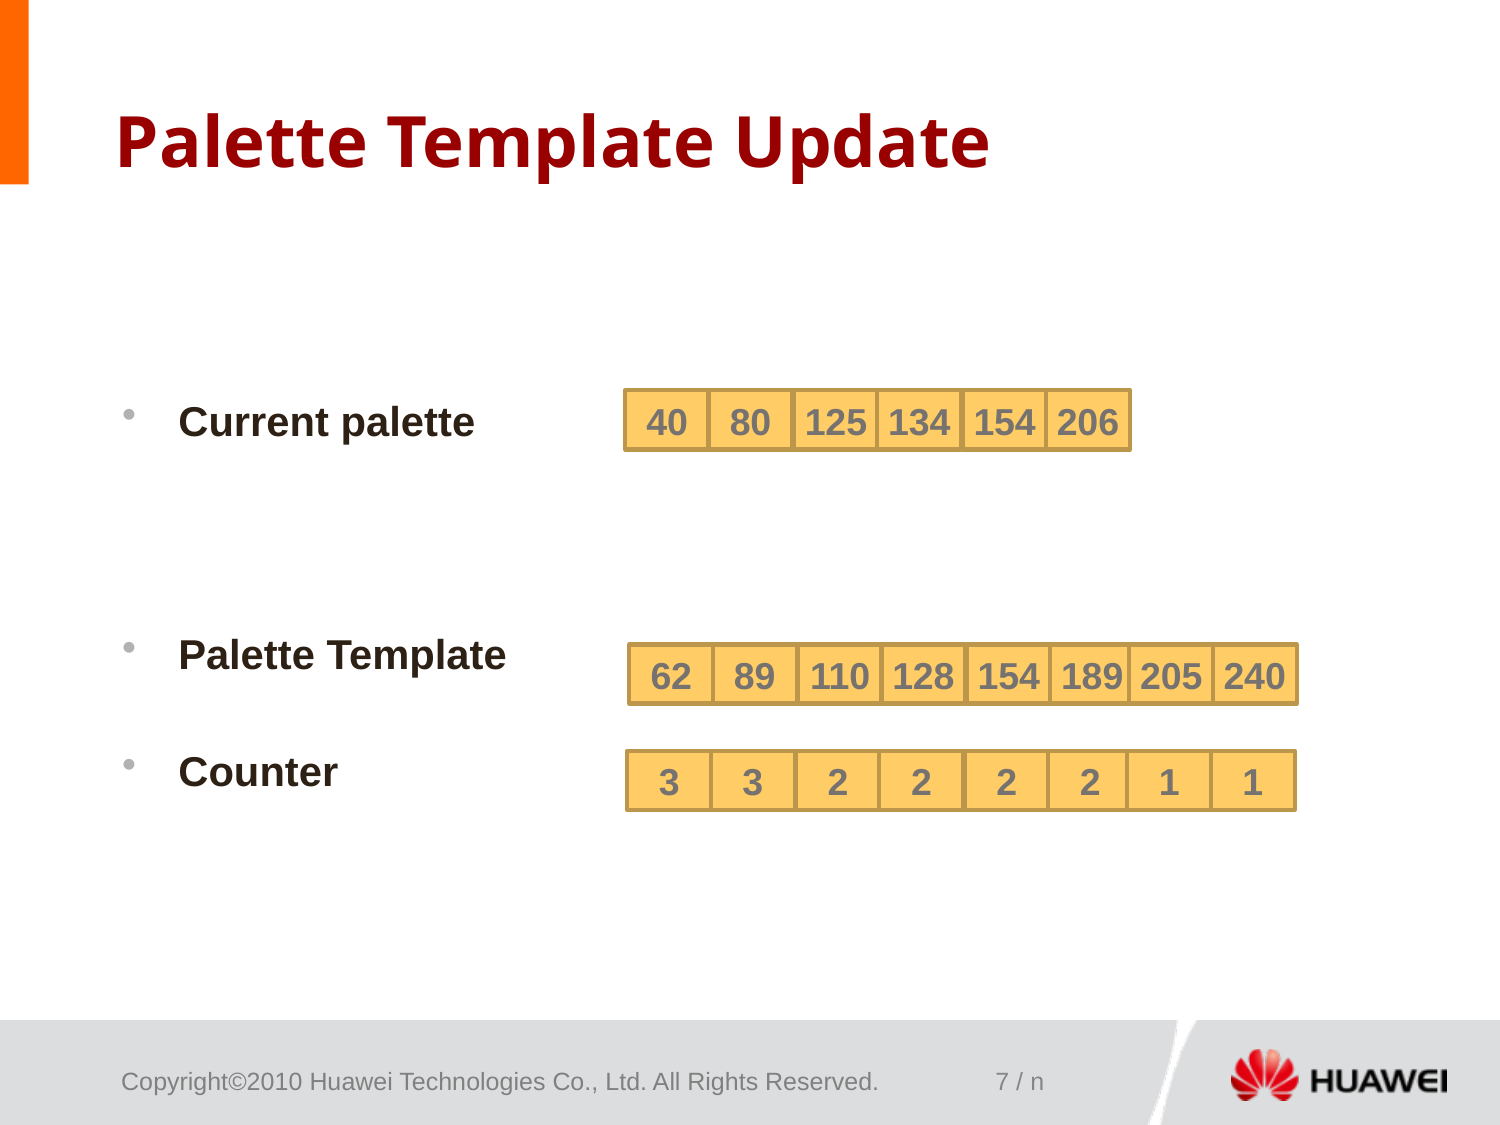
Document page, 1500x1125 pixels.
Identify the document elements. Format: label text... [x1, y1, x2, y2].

text_box 134 [875, 388, 961, 452]
picture [0, 1020, 1500, 1125]
text_box 62 [627, 642, 711, 706]
text_box 125 [792, 388, 875, 452]
text_box 110 [796, 642, 879, 706]
text_box 205 [1127, 642, 1211, 706]
text_box 206 [1044, 388, 1132, 452]
text_box 89 [711, 642, 796, 706]
text_box 2 [1046, 749, 1125, 812]
text_box 154 [961, 388, 1044, 452]
text_box 2 [877, 749, 963, 812]
text_box 3 [709, 749, 794, 812]
text_box 1 [1125, 749, 1209, 812]
list Current palette Palette Template Counter [107, 270, 1447, 947]
text_box 240 [1211, 642, 1299, 706]
text_box 2 [794, 749, 877, 812]
text_box 2 [963, 749, 1047, 812]
text_box 154 [965, 642, 1048, 706]
text_box 40 [623, 388, 706, 452]
text_box 128 [879, 642, 965, 706]
text_box 189 [1048, 642, 1127, 706]
text_box 80 [706, 388, 792, 452]
title Palette Template Update [99, 45, 1447, 233]
text_box 3 [625, 749, 709, 812]
text_box 1 [1209, 749, 1297, 812]
